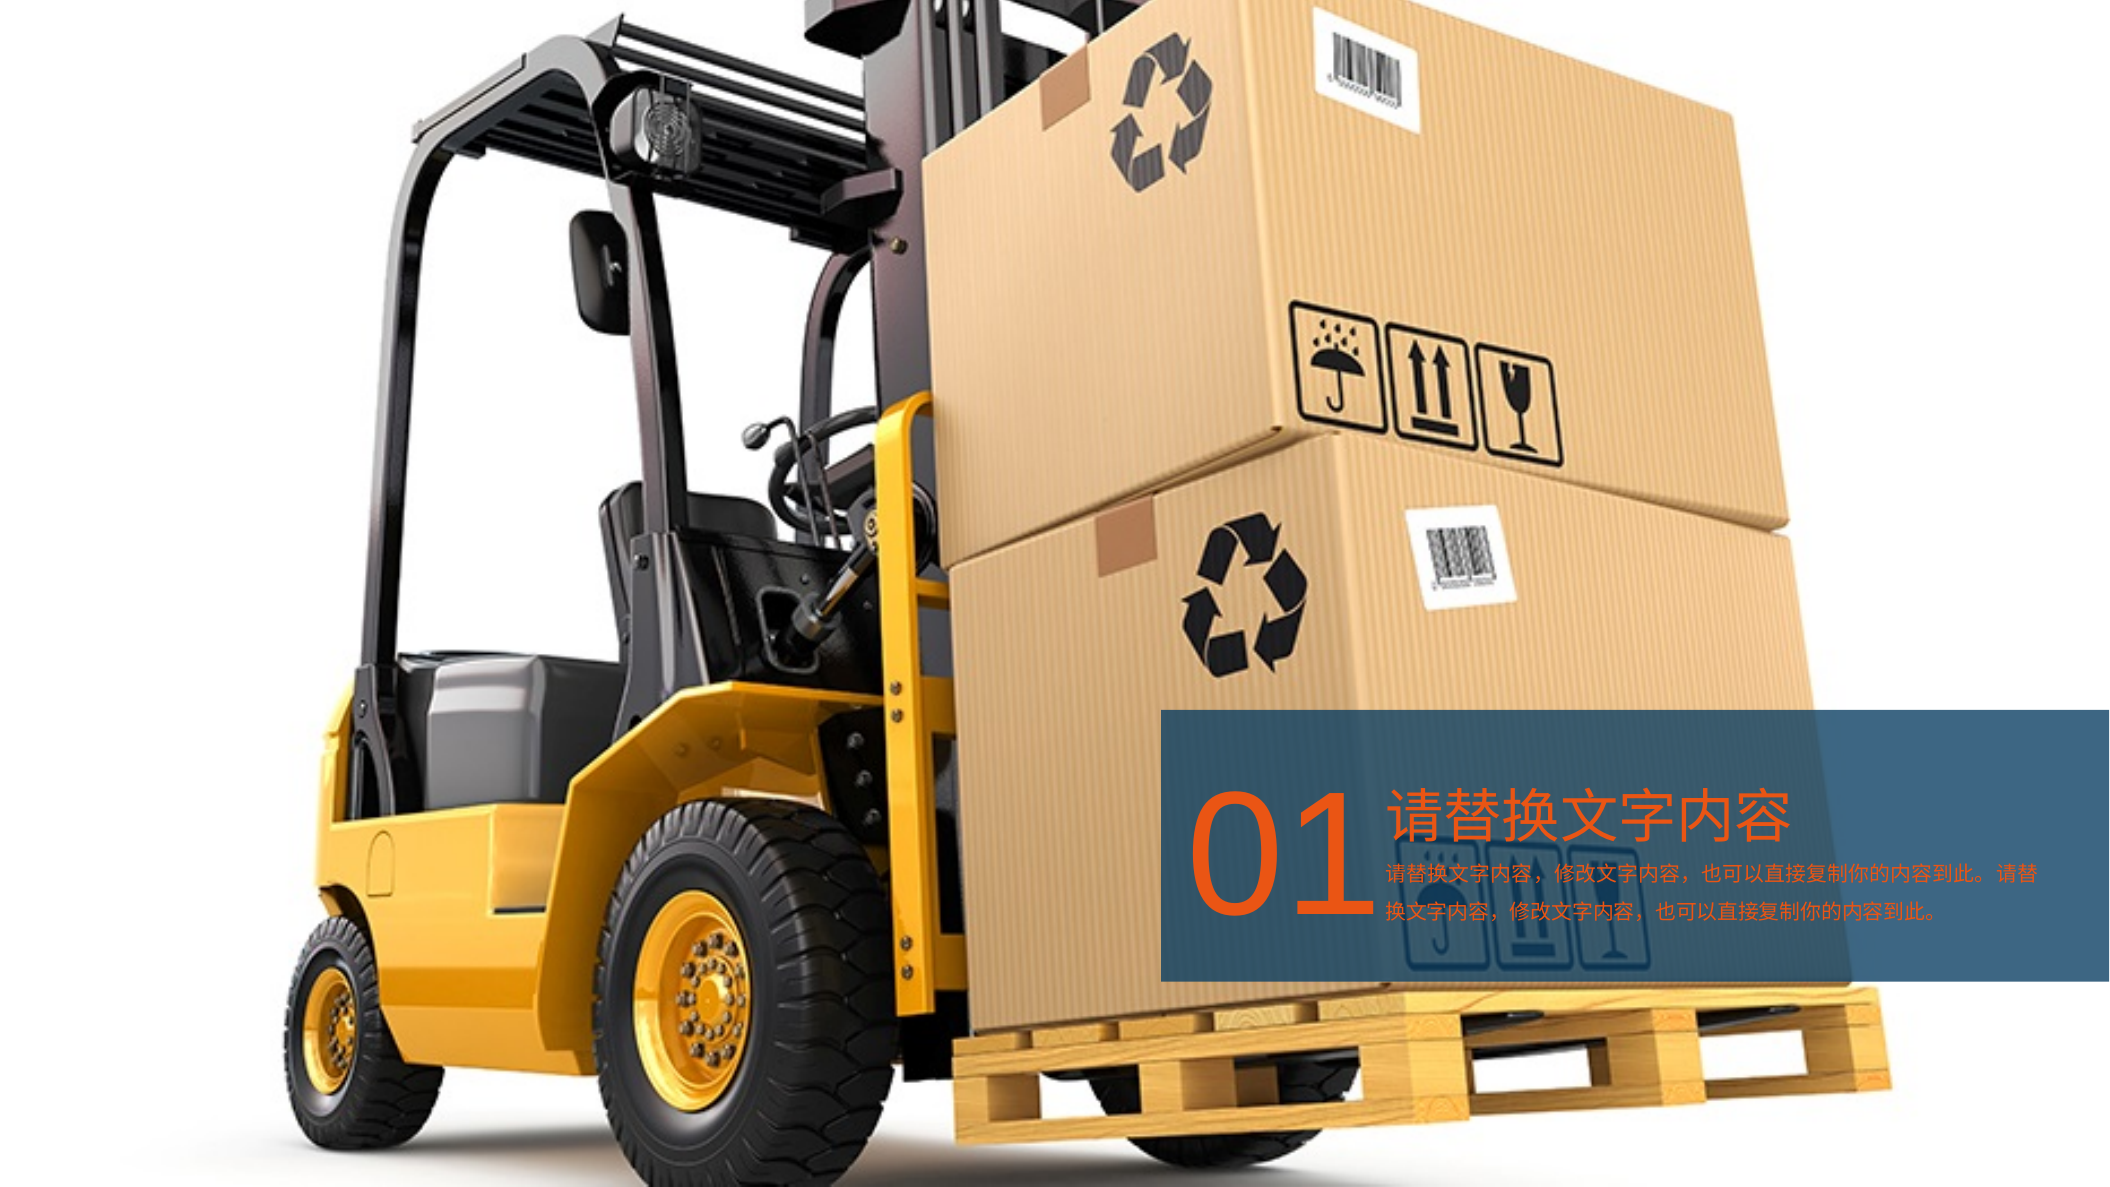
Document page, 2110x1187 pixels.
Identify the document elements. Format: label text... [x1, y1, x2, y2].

text_box 请替换文字内容 [1385, 757, 1854, 848]
text_box [1160, 709, 2110, 983]
text_box [0, 0, 2110, 1187]
text_box 01 [1139, 731, 1429, 957]
text_box 请替换文字内容，修改文字内容，也可以直接复制你的内容到此。请替换文字内容，修改文字内容，也可以直接复制你的内容到此。 [1385, 848, 2038, 924]
